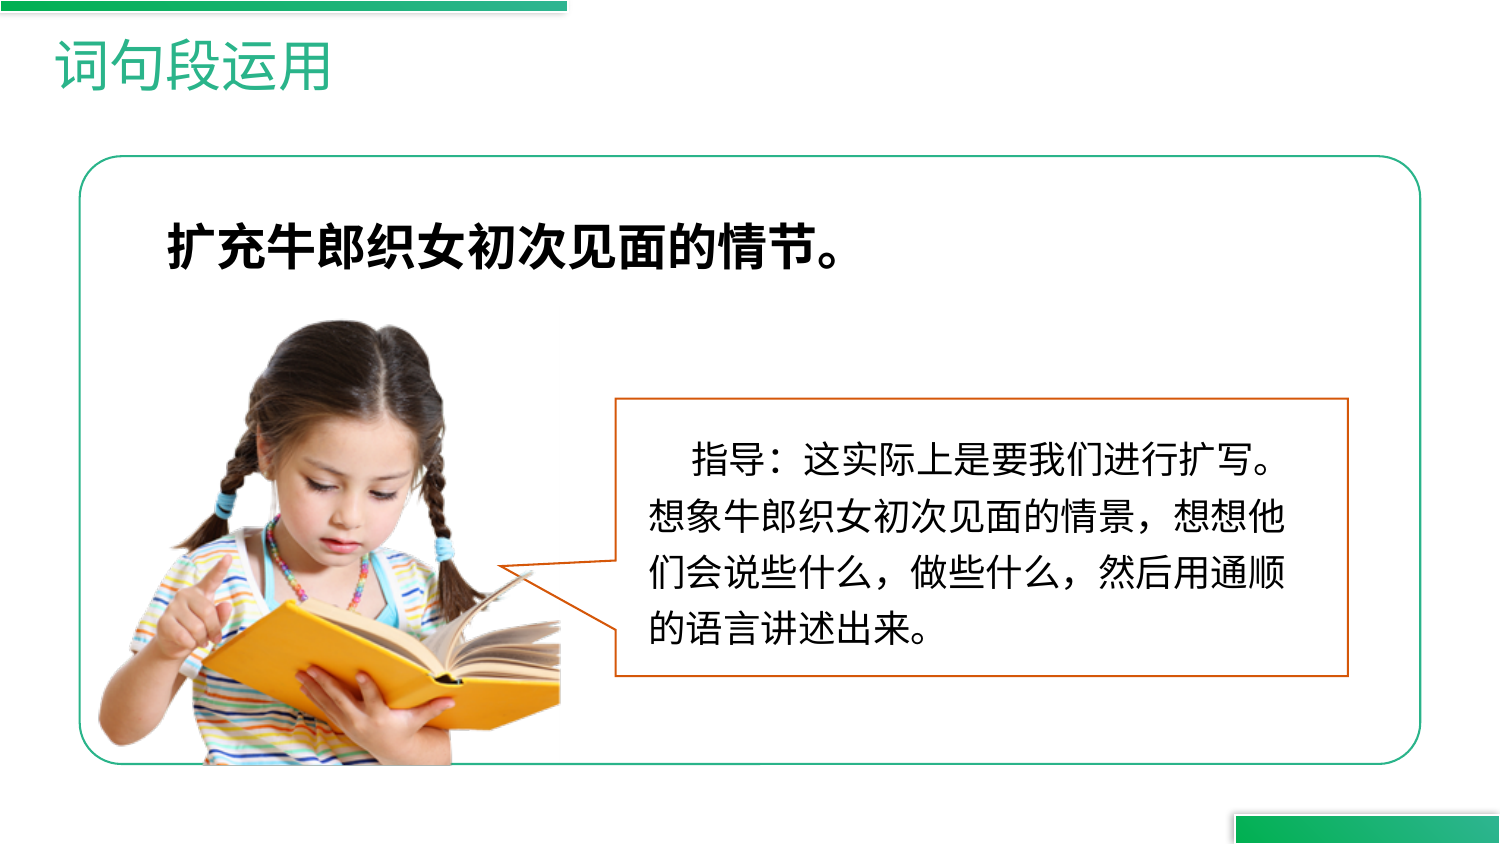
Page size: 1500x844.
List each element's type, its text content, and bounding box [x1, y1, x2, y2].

text_box 扩充牛郎织女初次见面的情节。 [155, 210, 879, 282]
text_box [562, 397, 1349, 678]
text_box 指导：这实际上是要我们进行扩写。想象牛郎织女初次见面的情景，想想他们会说些什么，做些什么，然后用通顺的语言讲述出来。 [637, 419, 1327, 656]
picture [77, 300, 562, 767]
list 词句段运用 [41, 32, 382, 94]
